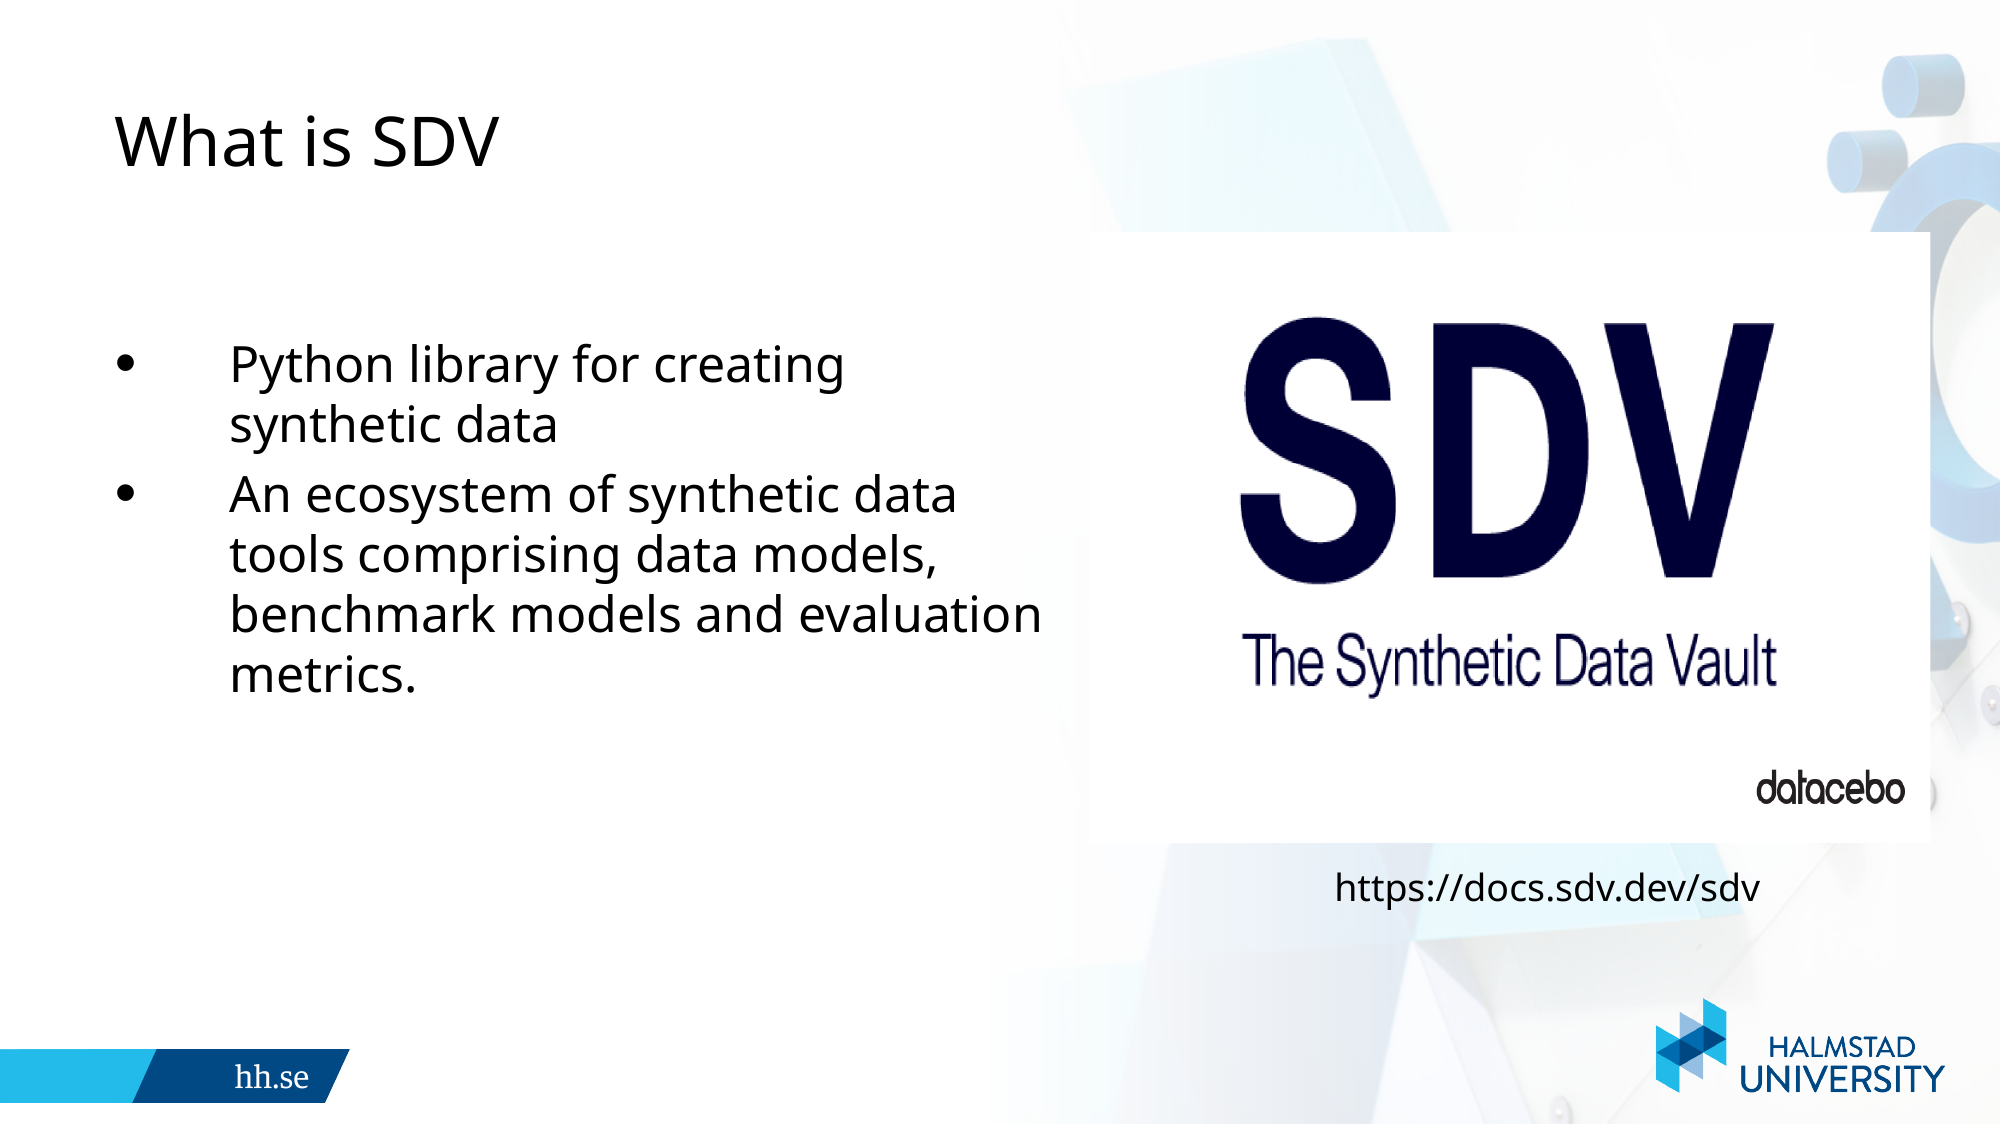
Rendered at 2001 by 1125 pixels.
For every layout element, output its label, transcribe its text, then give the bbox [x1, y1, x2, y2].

title What is SDV [99, 44, 1931, 233]
text_box https://docs.sdv.dev/sdv [1319, 856, 1806, 917]
text_box Python library for creating synthetic data An ecosystem of synthetic data tools comprising data models, benchmark models and evaluation metrics. [99, 325, 1084, 857]
picture [1656, 998, 1945, 1093]
picture [0, 1049, 350, 1103]
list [1089, 232, 1931, 843]
